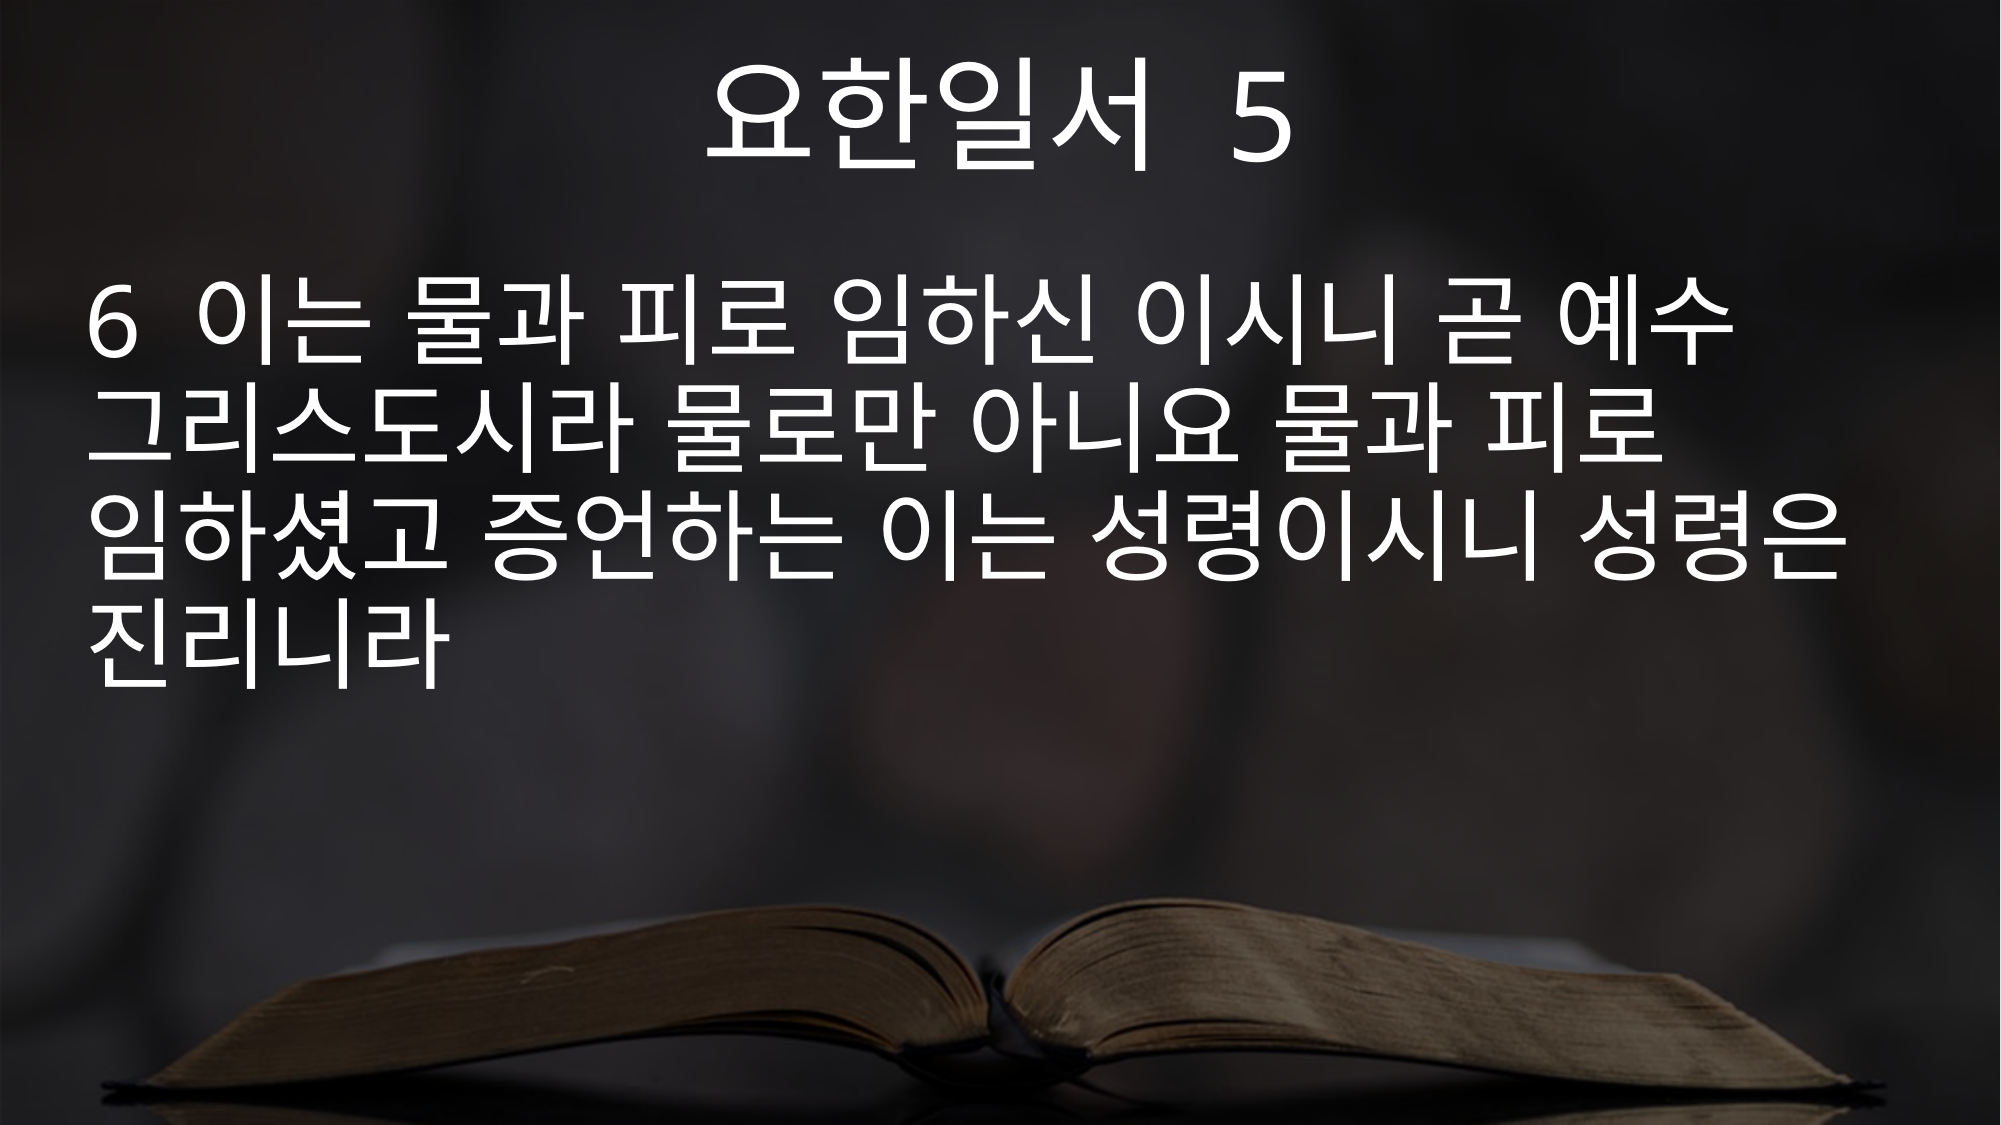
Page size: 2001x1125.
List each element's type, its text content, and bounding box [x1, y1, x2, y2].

footer 요한일서 5 [0, 32, 2000, 192]
list 6 이는 물과 피로 임하신 이시니 곧 예수 그리스도시라 물로만 아니요 물과 피로 임하셨고 증언하는 이는 성령이시니 성령은 진리니라 [69, 263, 1953, 423]
picture [0, 0, 2001, 1125]
